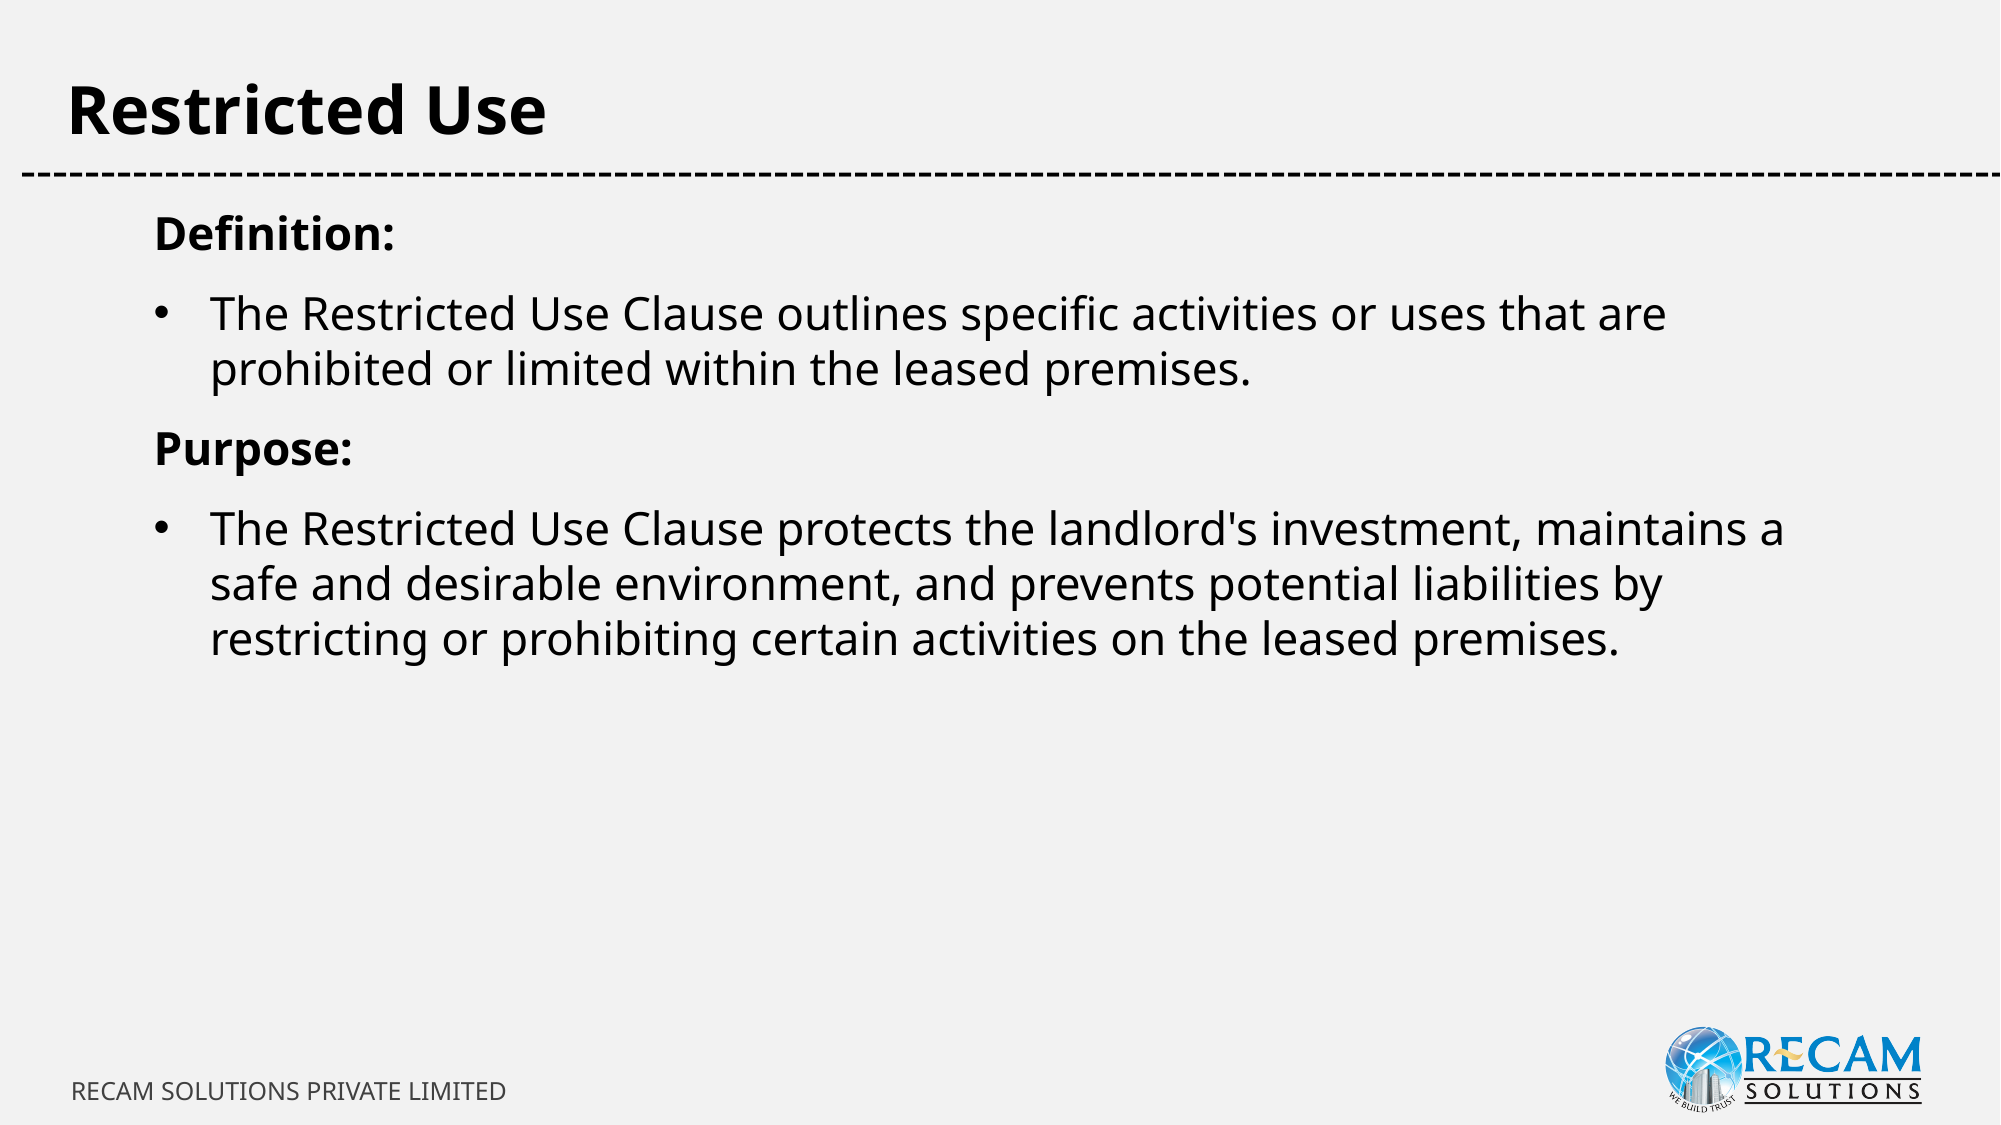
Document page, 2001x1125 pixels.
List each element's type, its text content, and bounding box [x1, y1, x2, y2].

picture [1652, 1014, 1935, 1125]
text_box Restricted Use [51, 60, 1979, 131]
text_box Definition: The Restricted Use Clause outlines specific activities or uses that are prohibited or limited within the leased premises. Purpose: The Restricted Use Clause protects the landlord's investment, maintains a safe and desirable environment, and prevents potential liabilities by restricting or prohibiting certain activities on the leased premises. [138, 197, 1842, 672]
text_box ----------------------------------------------------------------------------------------------------------------------------- [6, 131, 2000, 207]
footer RECAM SOLUTIONS PRIVATE LIMITED [70, 1073, 971, 1107]
